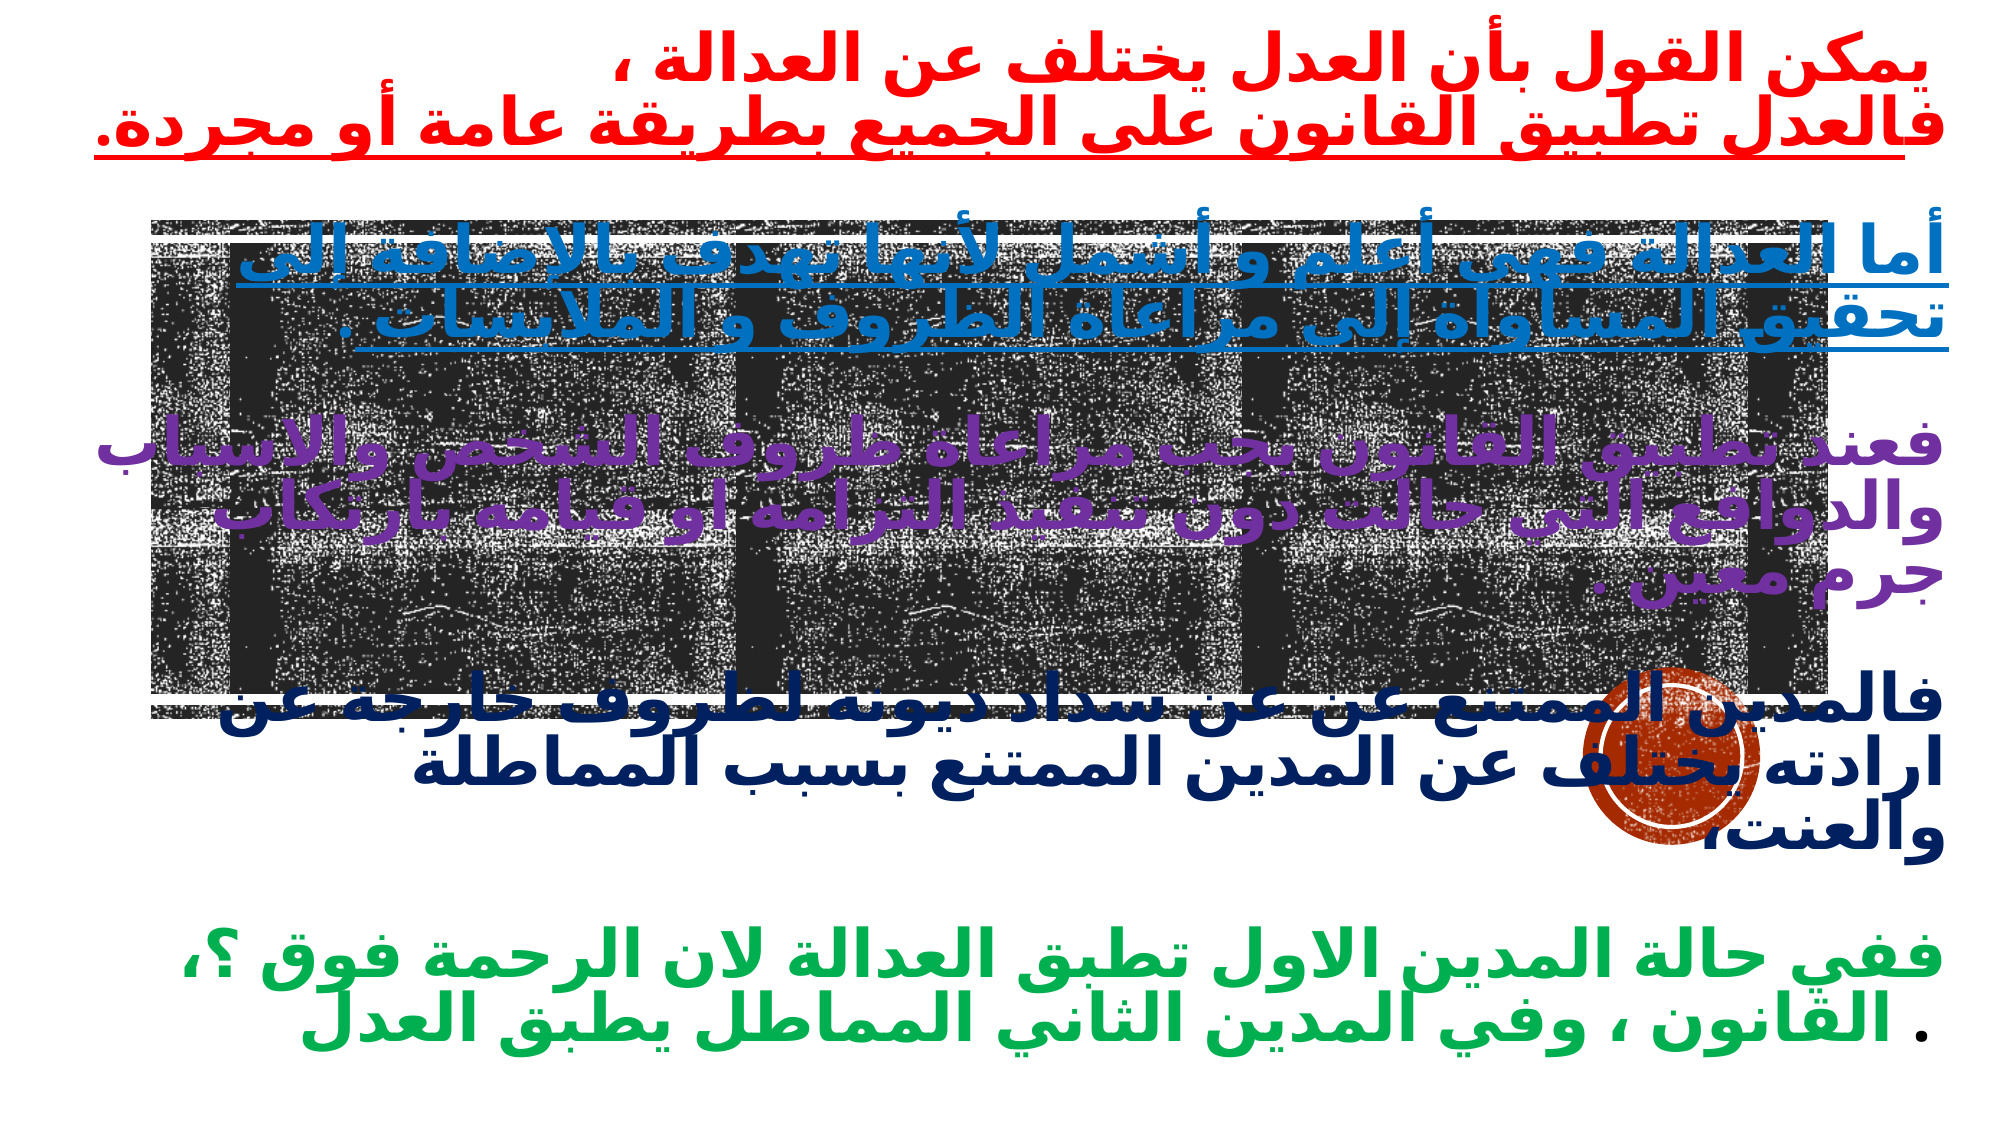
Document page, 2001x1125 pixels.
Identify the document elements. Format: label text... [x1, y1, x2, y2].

title يمكن القول بأن العدل يختلف عن العدالة ، فالعدل تطبيق القانون على الجميع بطريقة عامة أو مجردة. أما العدالة فهي أعلم و أشمل لأنها تهدف بالإضافة إلى تحقيق المساواة إلى مراعاة الظروف و الملابسات . فعند تطبيق القانون يجب مراعاة ظروف الشخص والاسباب والدوافع التي حالت دون تنفيذ التزامه او قيامه بارتكاب جرم معين . فالمدين الممتنع عن عن سداد ديونه لظروف خارجة عن ارادته يختلف عن المدين الممتنع بسبب المماطلة والعنت، ففي حالة المدين الاول تطبق العدالة لان الرحمة فوق ؟، القانون ، وفي المدين الثاني المماطل يطبق العدل . [53, 50, 1964, 1050]
